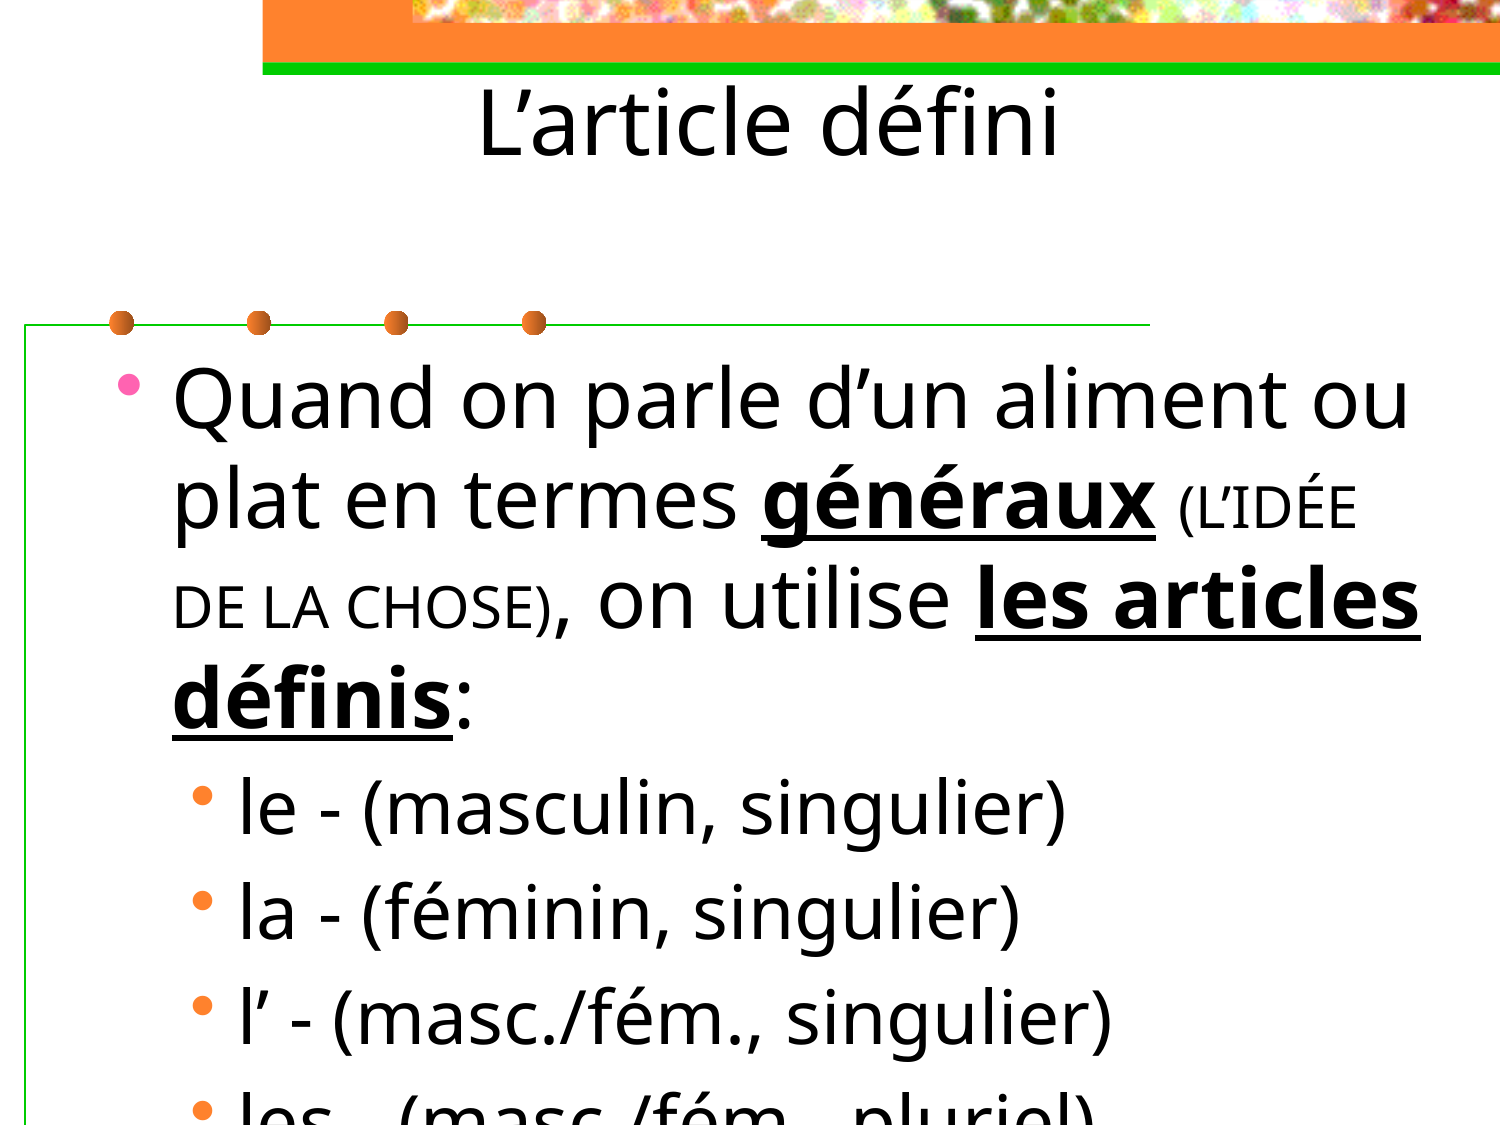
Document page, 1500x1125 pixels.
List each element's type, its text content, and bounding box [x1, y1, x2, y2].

picture [412, 0, 1500, 23]
list Quand on parle d’un aliment ou plat en termes généraux (L’IDÉE DE LA CHOSE), on utilise les articles définis: le - (masculin, singulier) la - (féminin, singulier) l’ - (masc./fém., singulier) les - (masc./fém., pluriel) [100, 337, 1438, 1075]
title L’article défini [100, 37, 1438, 200]
